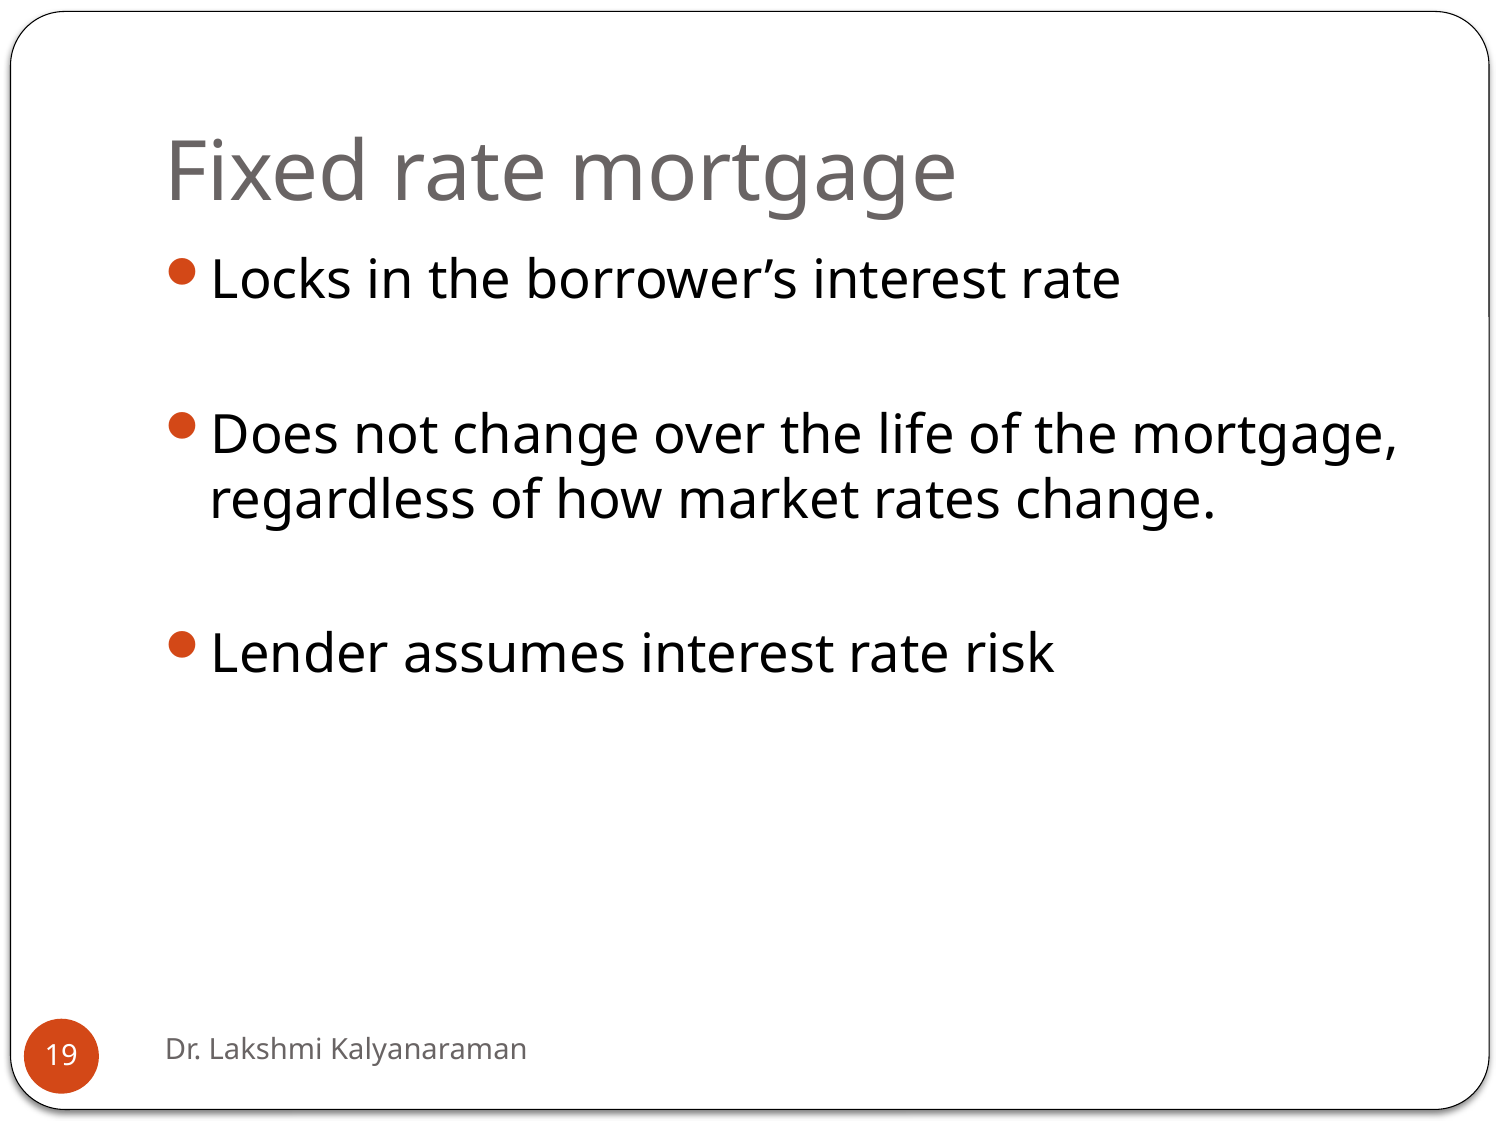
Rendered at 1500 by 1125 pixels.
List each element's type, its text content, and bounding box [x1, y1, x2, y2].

title Fixed rate mortgage [150, 45, 1425, 233]
footer Dr. Lakshmi Kalyanaraman [150, 1012, 800, 1088]
list Locks in the borrower’s interest rate Does not change over the life of the mortgage, regardless of how market rates change. Lender assumes interest rate risk [150, 237, 1425, 988]
slide_number 19 [23, 1018, 99, 1094]
